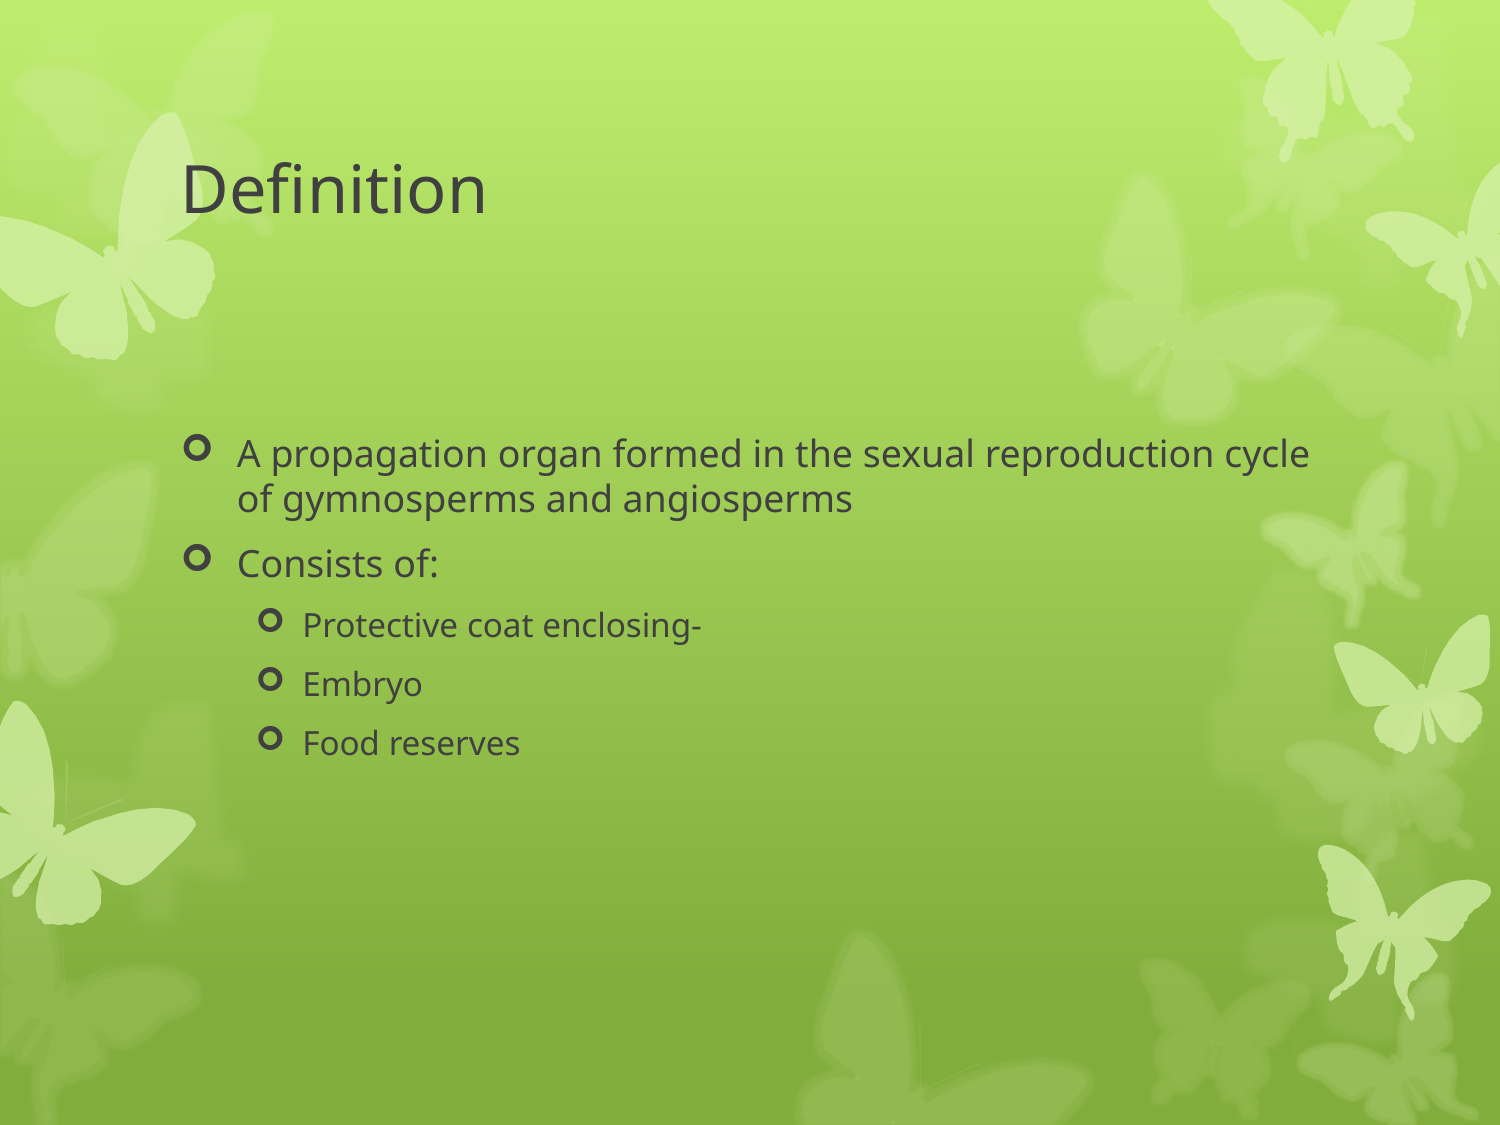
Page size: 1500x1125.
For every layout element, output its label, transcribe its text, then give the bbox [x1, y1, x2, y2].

list A propagation organ formed in the sexual reproduction cycle of gymnosperms and angiosperms Consists of: Protective coat enclosing- Embryo Food reserves [165, 296, 1335, 962]
title Definition [165, 110, 1335, 263]
